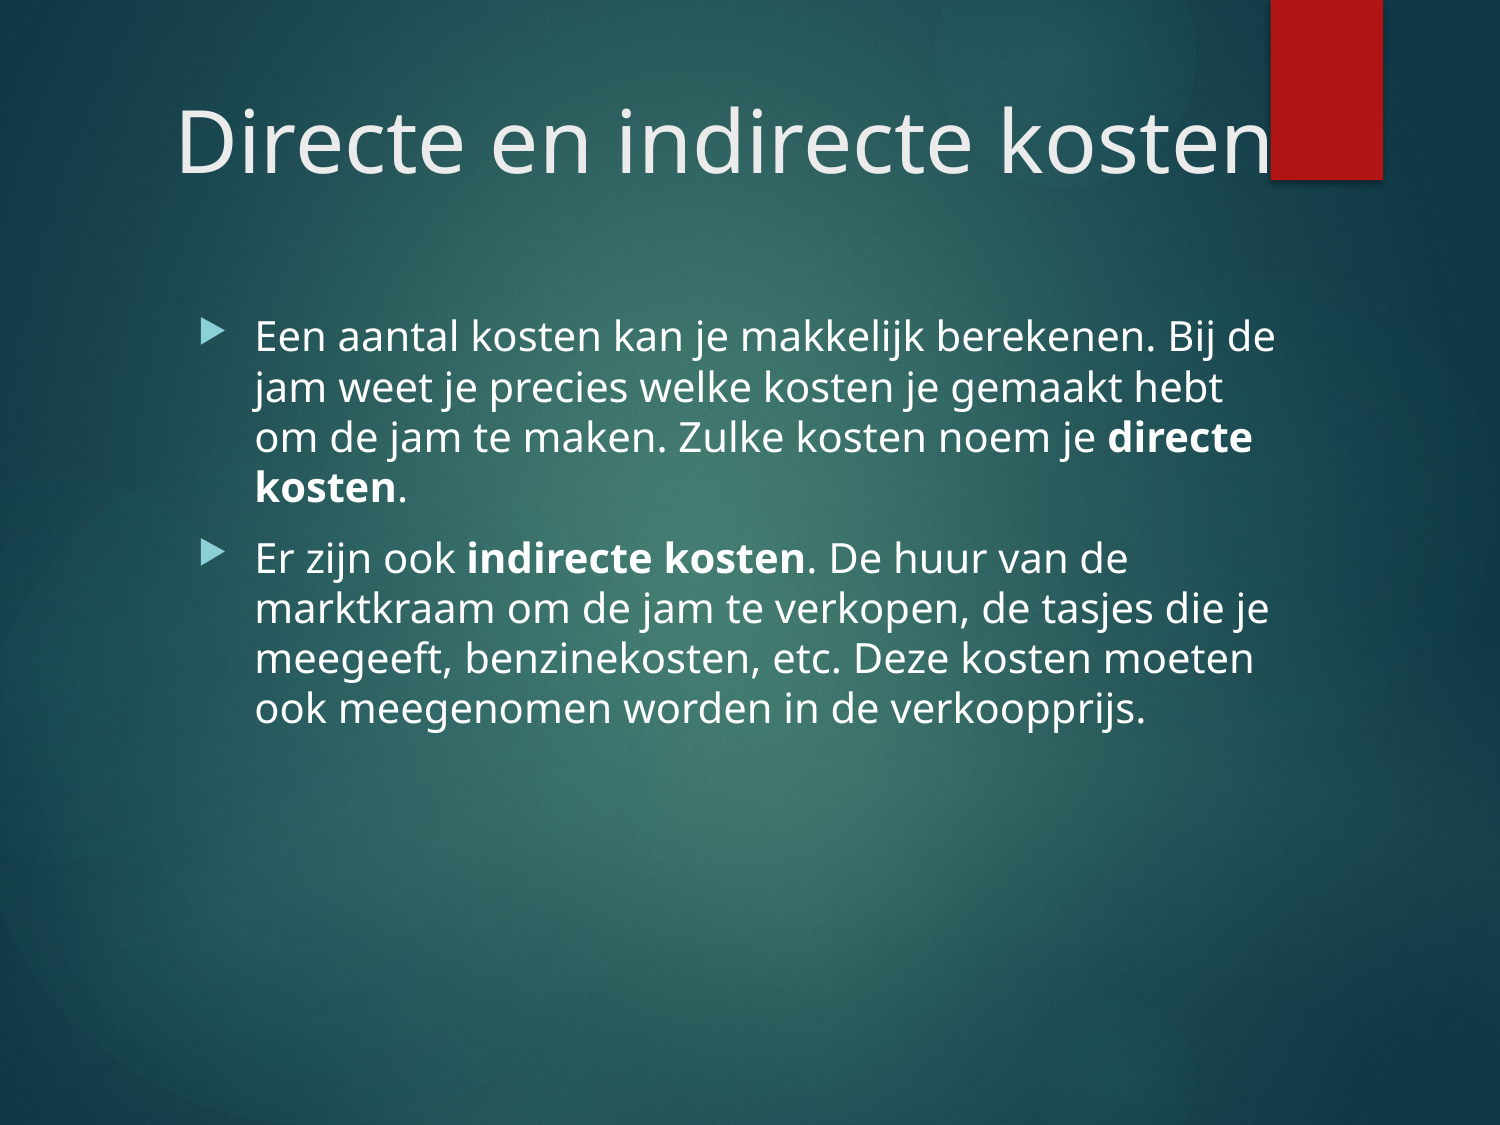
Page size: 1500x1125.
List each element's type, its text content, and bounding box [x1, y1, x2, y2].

title Directe en indirecte kosten [159, 78, 1312, 266]
list Een aantal kosten kan je makkelijk berekenen. Bij de jam weet je precies welke kosten je gemaakt hebt om de jam te maken. Zulke kosten noem je directe kosten. Er zijn ook indirecte kosten. De huur van de marktkraam om de jam te verkopen, de tasjes die je meegeeft, benzinekosten, etc. Deze kosten moeten ook meegenomen worden in de verkoopprijs. [183, 302, 1295, 976]
